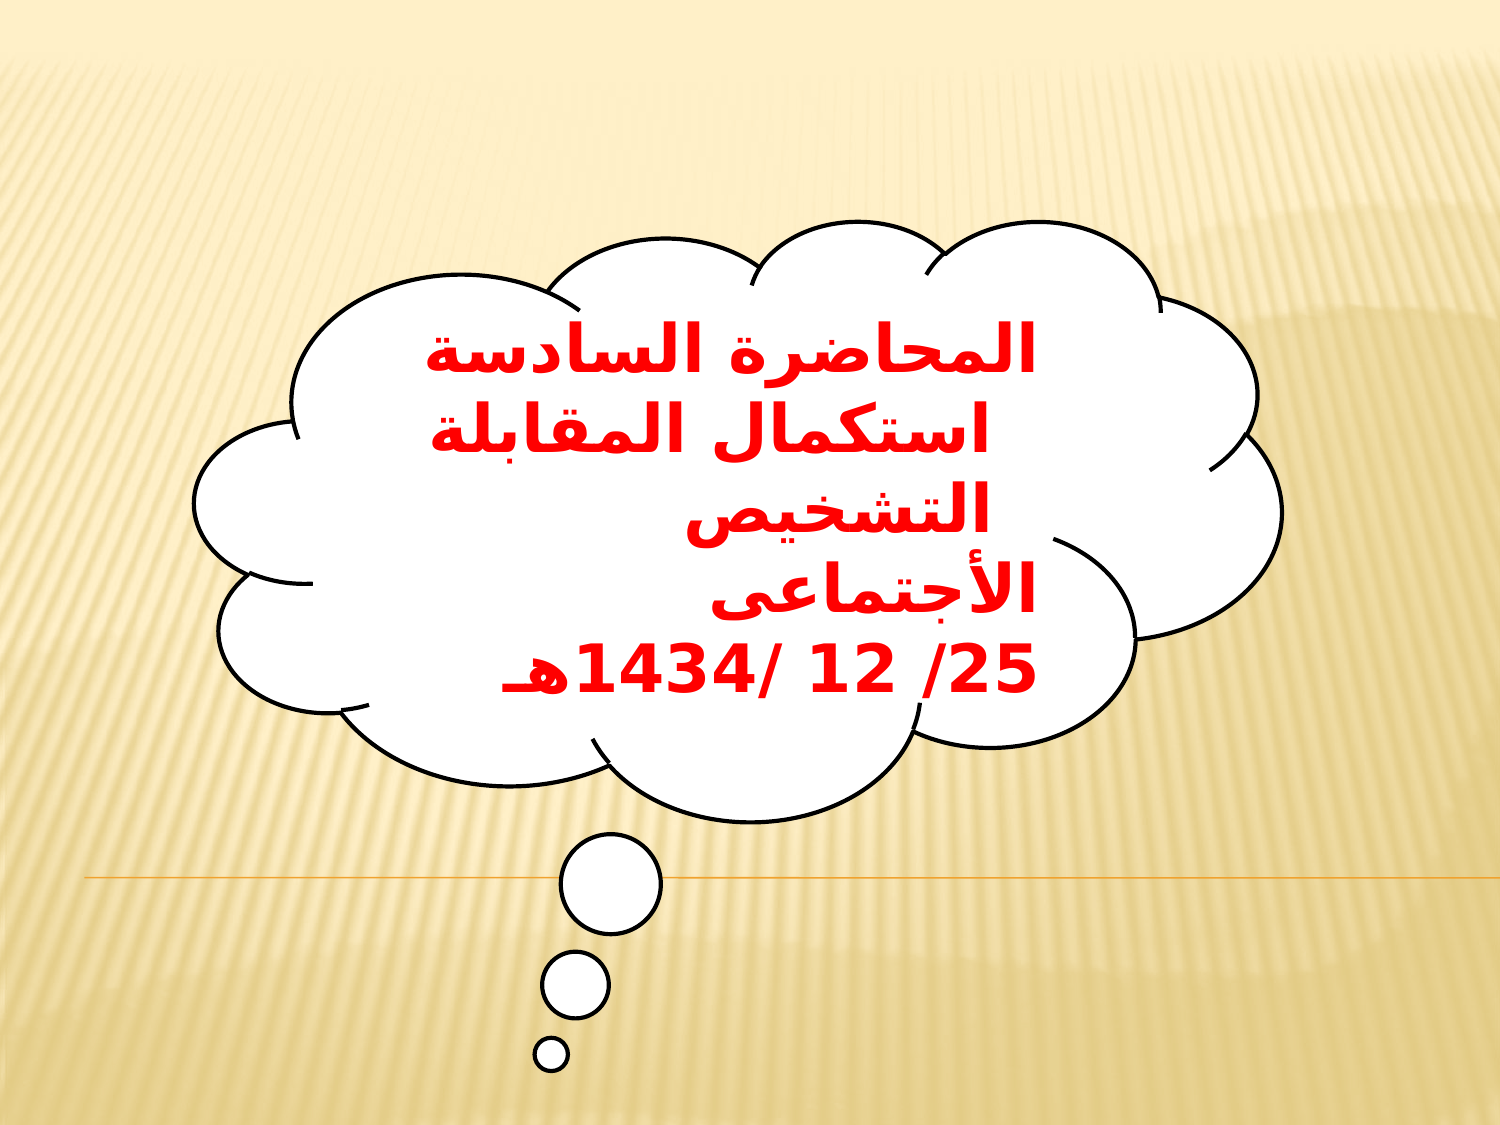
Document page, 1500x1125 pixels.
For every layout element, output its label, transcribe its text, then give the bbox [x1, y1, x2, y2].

text_box المحاضرة السادسة استكمال المقابلة التشخيص الأجتماعى 25/ 12 /1434هـ [191, 219, 1285, 825]
text_box المحاضرة السادسة استكمال المقابلة التشخيص الأجتماعى 25/ 12 /1434هـ [558, 832, 663, 937]
text_box المحاضرة السادسة استكمال المقابلة التشخيص الأجتماعى 25/ 12 /1434هـ [532, 1035, 571, 1074]
text_box المحاضرة السادسة استكمال المقابلة التشخيص الأجتماعى 25/ 12 /1434هـ [540, 949, 611, 1021]
